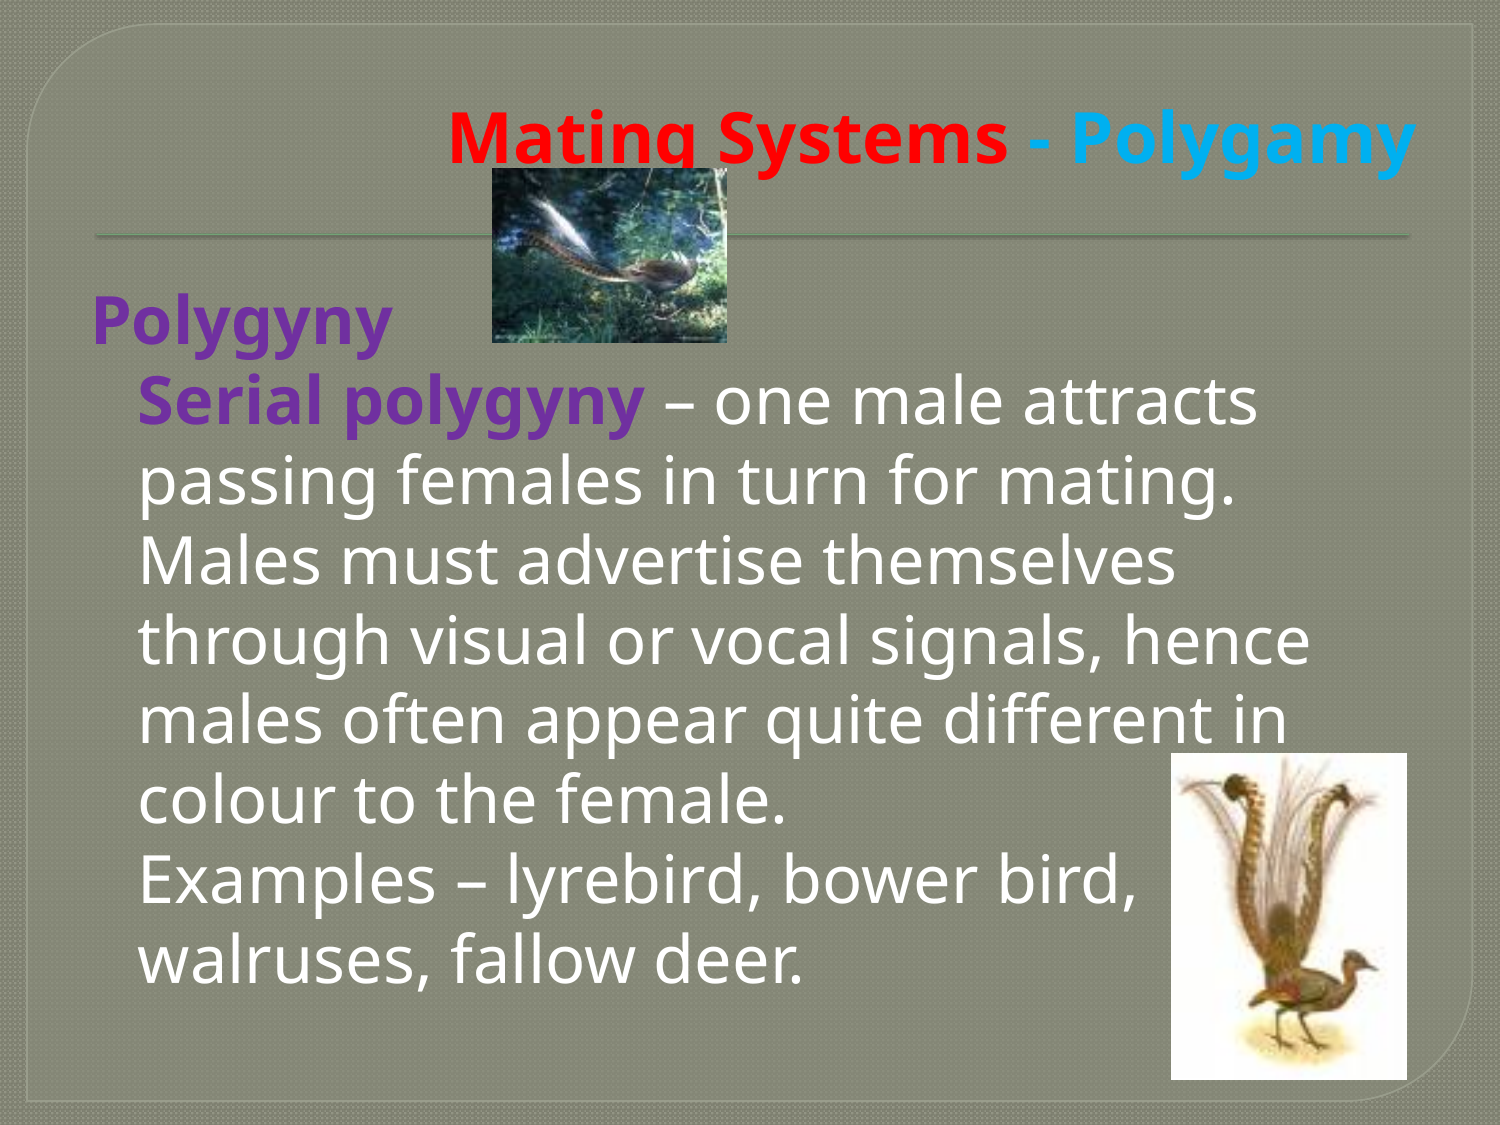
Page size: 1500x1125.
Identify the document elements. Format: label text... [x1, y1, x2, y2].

picture [1171, 753, 1407, 1080]
list Polygyny Serial polygyny – one male attracts passing females in turn for mating. Males must advertise themselves through visual or vocal signals, hence males often appear quite different in colour to the female. Examples – lyrebird, bower bird, walruses, fallow deer. [74, 269, 1426, 1013]
picture [491, 168, 727, 344]
title Mating Systems - Polygamy [82, 82, 1432, 270]
